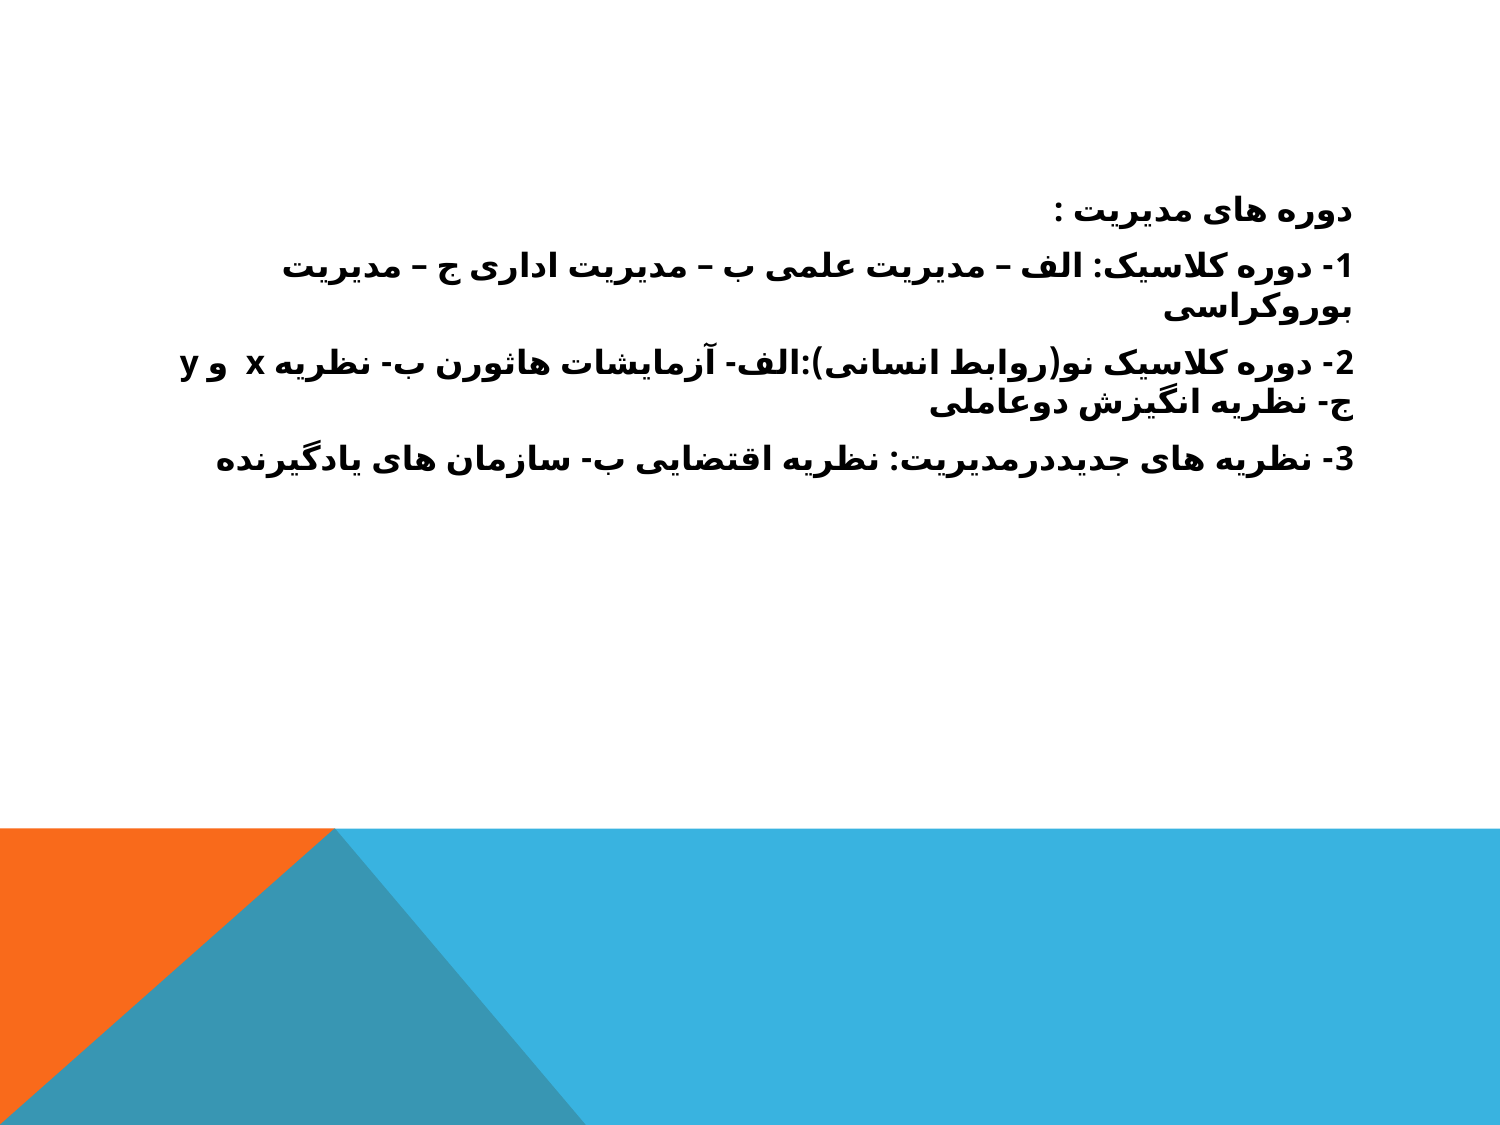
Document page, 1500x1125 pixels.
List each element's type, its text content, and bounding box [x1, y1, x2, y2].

list دوره های مدیریت : 1- دوره کلاسیک: الف – مدیریت علمی ب – مدیریت اداری ج – مدیریت بوروکراسی 2- دوره کلاسیک نو(روابط انسانی):الف- آزمایشات هاثورن ب- نظریه x و y ج- نظریه انگیزش دوعاملی 3- نظریه های جدیددرمدیریت: نظریه اقتضایی ب- سازمان های یادگیرنده [135, 180, 1369, 768]
